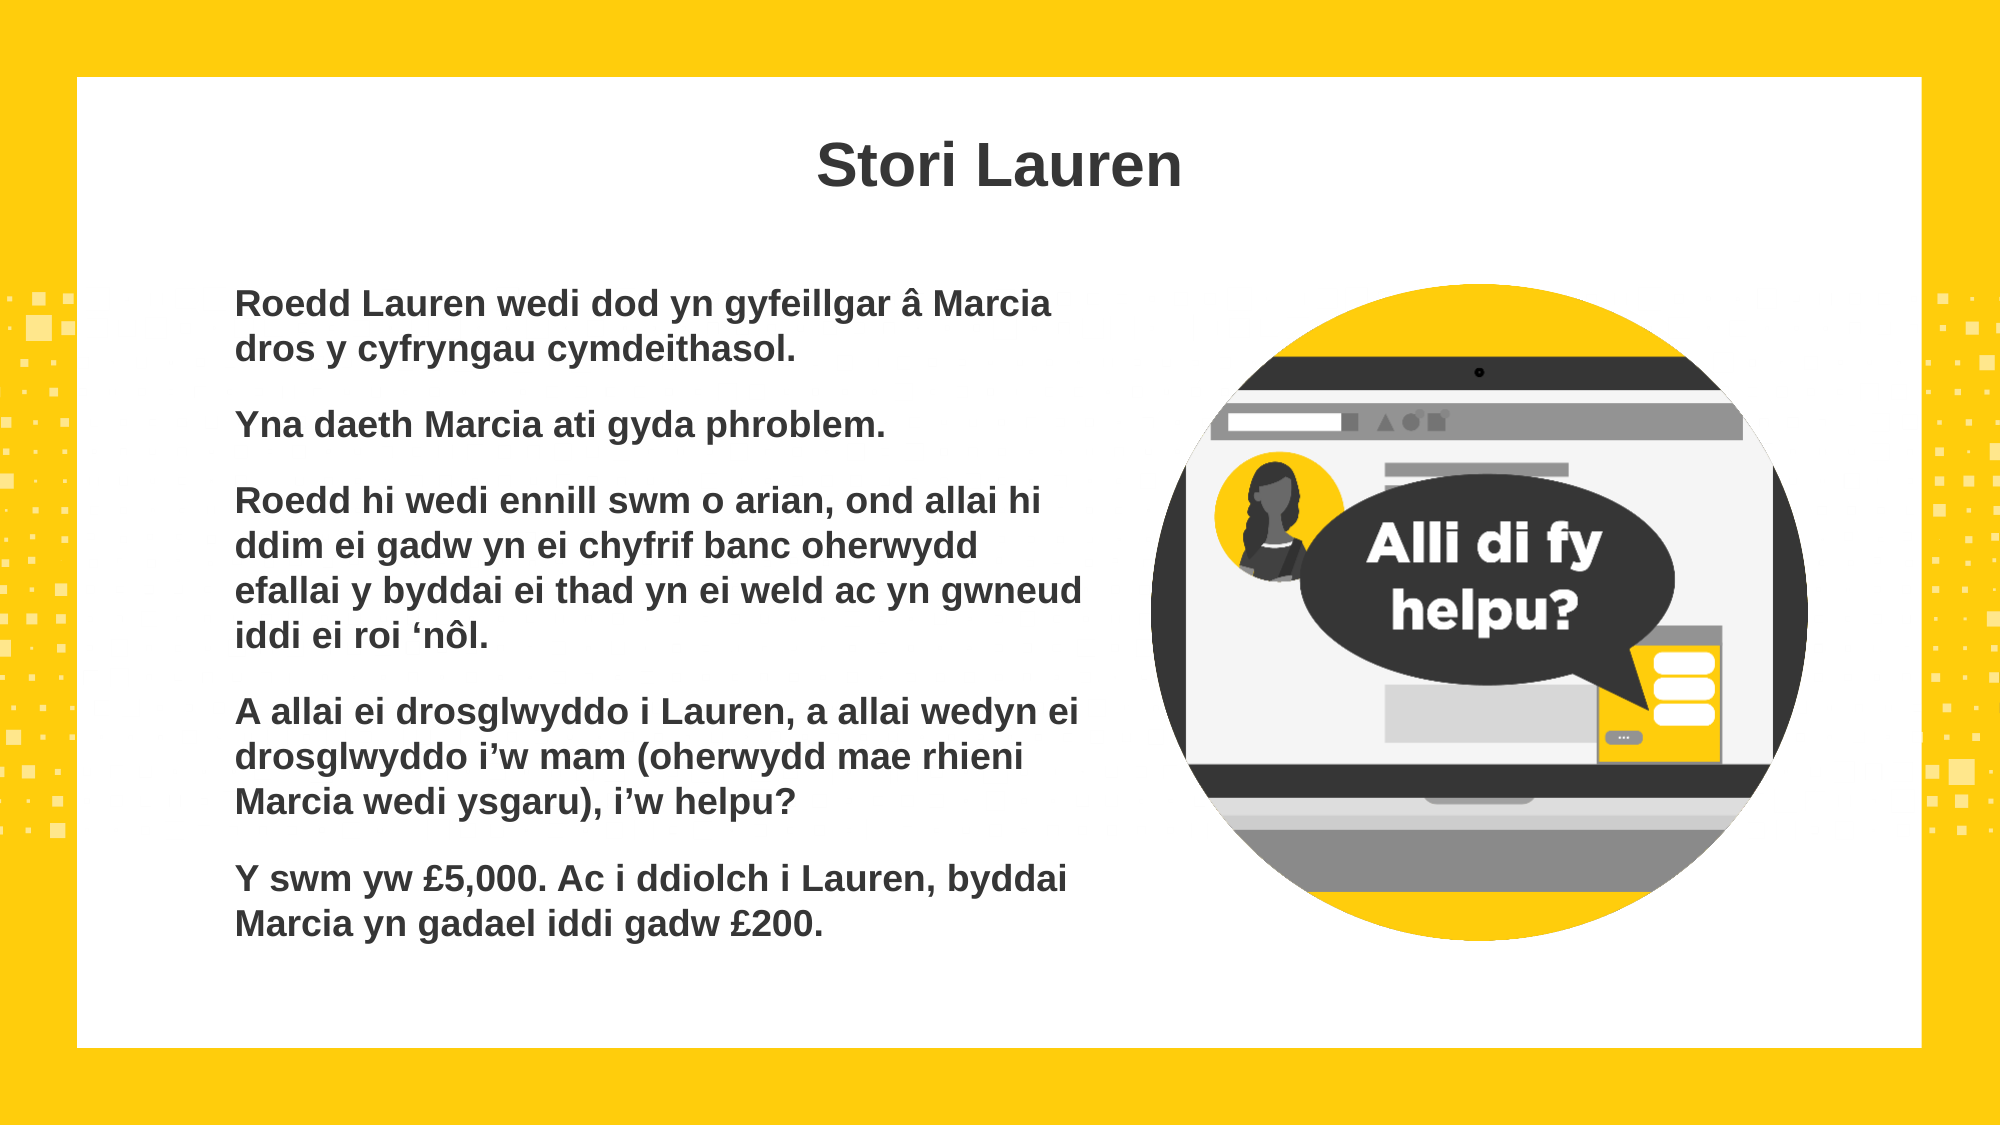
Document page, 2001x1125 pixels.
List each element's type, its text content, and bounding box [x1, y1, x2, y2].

text_box Roedd Lauren wedi dod yn gyfeillgar â Marcia dros y cyfryngau cymdeithasol. Yna daeth Marcia ati gyda phroblem. Roedd hi wedi ennill swm o arian, ond allai hi ddim ei gadw yn ei chyfrif banc oherwydd efallai y byddai ei thad yn ei weld ac yn gwneud iddi ei roi ‘nôl. A allai ei drosglwyddo i Lauren, a allai wedyn ei drosglwyddo i’w mam (oherwydd mae rhieni Marcia wedi ysgaru), i’w helpu? Y swm yw £5,000. Ac i ddiolch i Lauren, byddai Marcia yn gadael iddi gadw £200. [219, 320, 1107, 951]
picture [1151, 284, 1808, 941]
title Stori Lauren [0, 116, 2000, 320]
